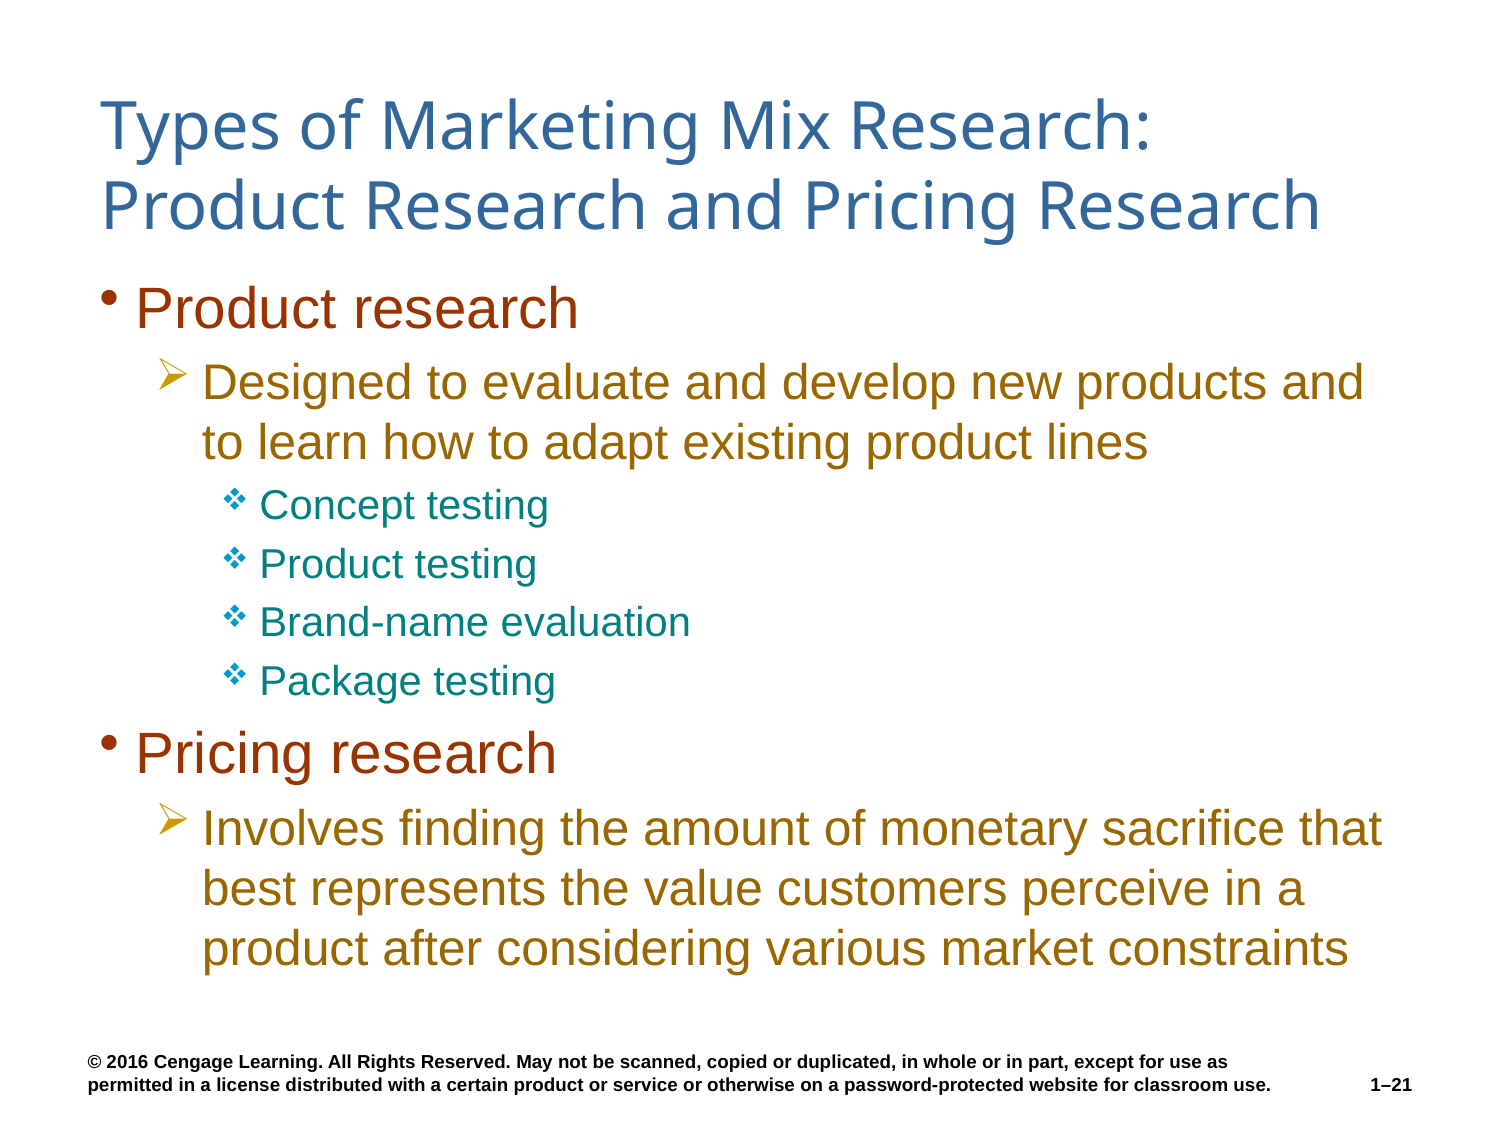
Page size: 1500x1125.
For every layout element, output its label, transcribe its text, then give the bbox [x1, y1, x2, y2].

footer © 2016 Cengage Learning. All Rights Reserved. May not be scanned, copied or duplicated, in whole or in part, except for use as permitted in a license distributed with a certain product or service or otherwise on a password-protected website for classroom use. [87, 1057, 1050, 1103]
slide_number 1–21 [1050, 1042, 1413, 1103]
title Types of Marketing Mix Research: Product Research and Pricing Research [85, 75, 1411, 171]
list Product research Designed to evaluate and develop new products and to learn how to adapt existing product lines Concept testing Product testing Brand-name evaluation Package testing Pricing research Involves finding the amount of monetary sacrifice that best represents the value customers perceive in a product after considering various market constraints [84, 262, 1414, 1013]
